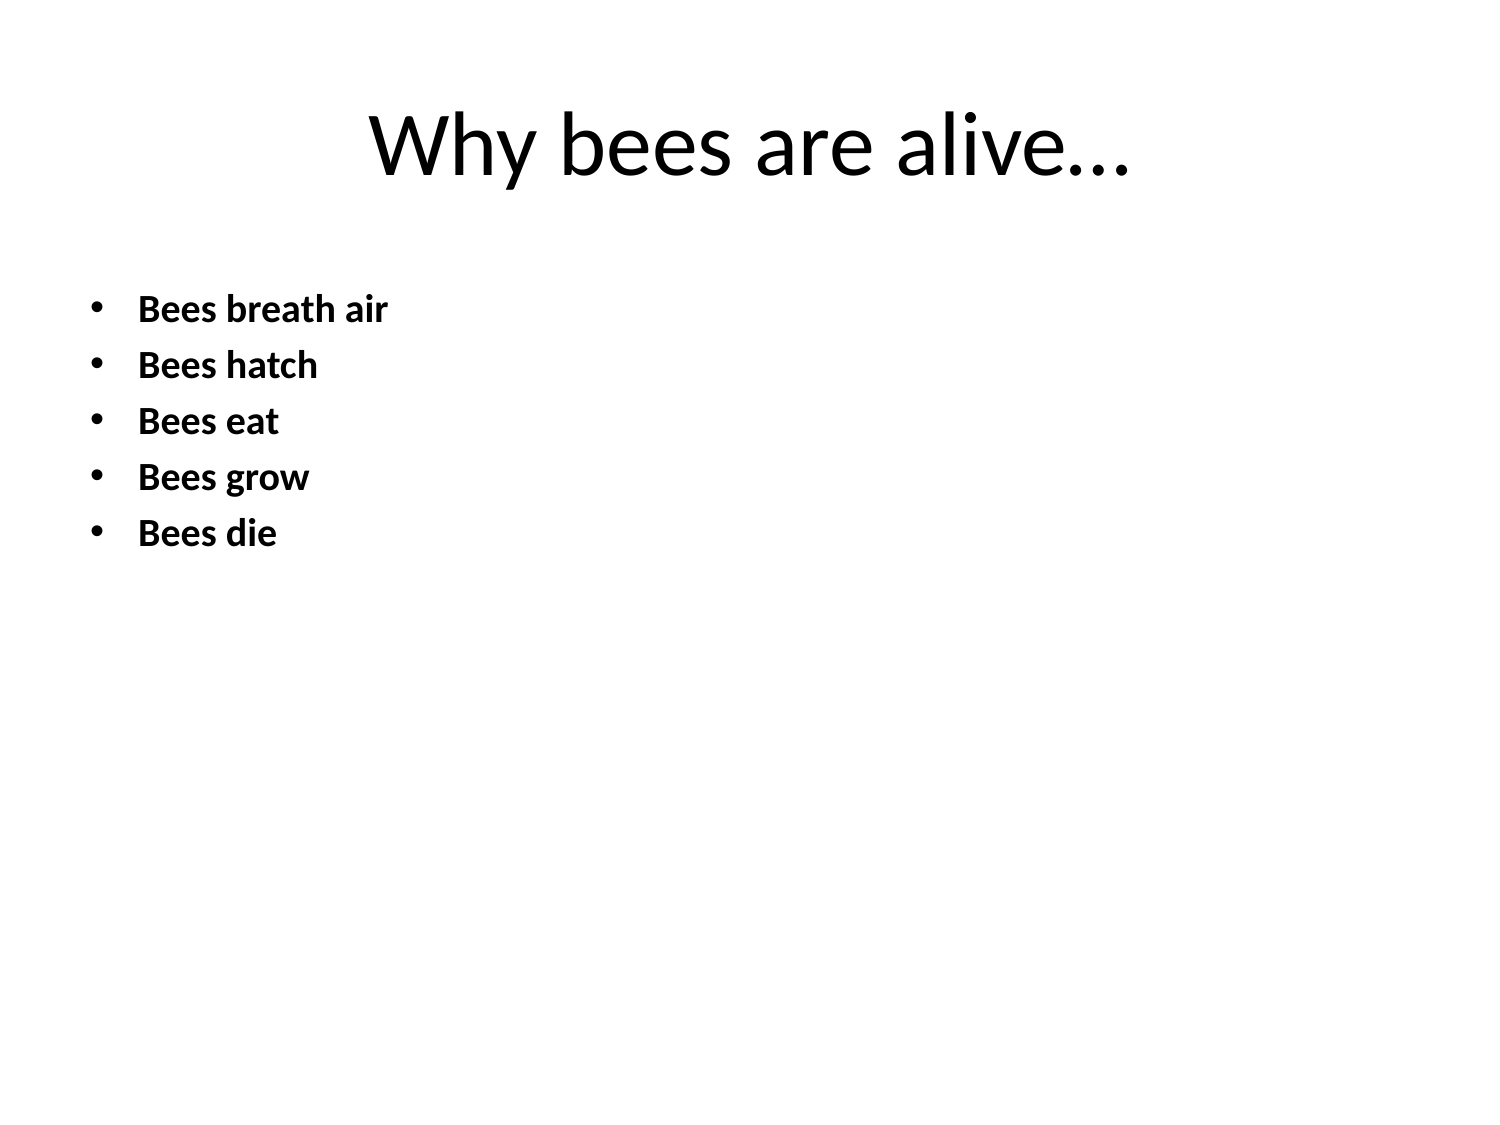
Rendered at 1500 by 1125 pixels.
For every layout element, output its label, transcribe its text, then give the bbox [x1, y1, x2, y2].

subtitle Bees breath air Bees hatch Bees eat Bees grow Bees die [75, 275, 1125, 563]
title Why bees are alive… [75, 45, 1425, 233]
